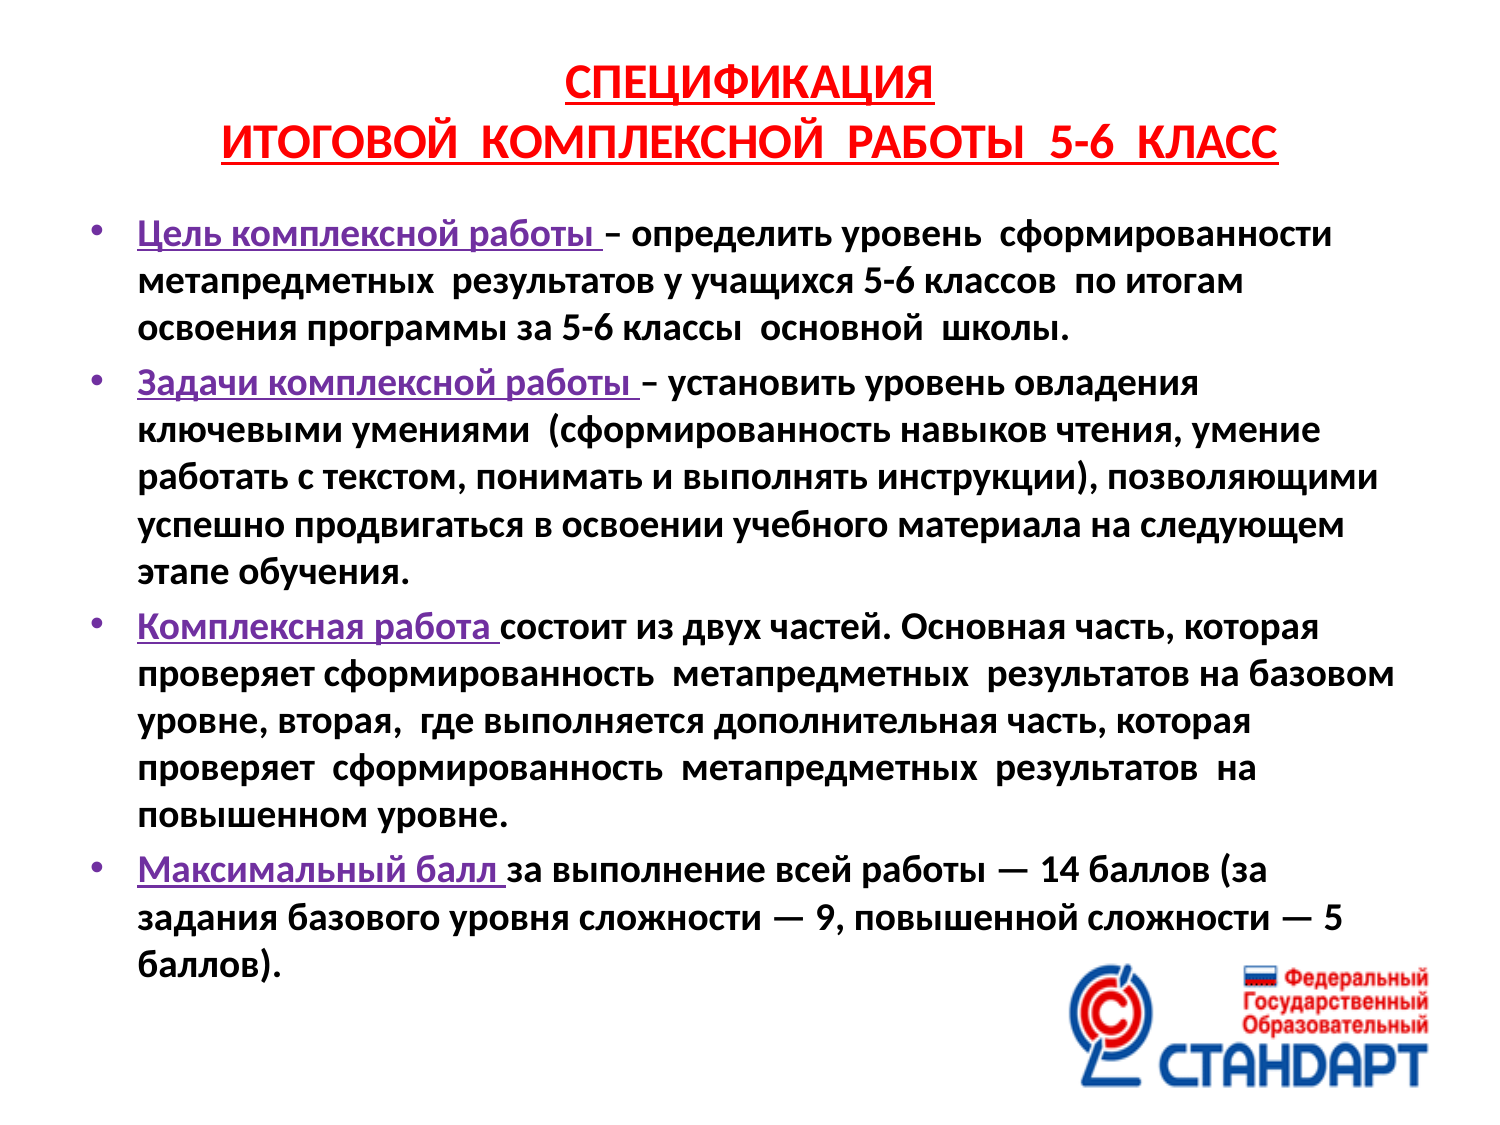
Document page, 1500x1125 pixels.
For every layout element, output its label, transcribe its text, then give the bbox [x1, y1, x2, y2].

title СПЕЦИФИКАЦИЯ ИТОГОВОЙ КОМПЛЕКСНОЙ РАБОТЫ 5-6 КЛАСС [75, 45, 1425, 199]
list Цель комплексной работы – определить уровень сформированности метапредметных результатов у учащихся 5-6 классов по итогам освоения программы за 5-6 классы основной школы. Задачи комплексной работы – установить уровень овладения ключевыми умениями (сформированность навыков чтения, умение работать с текстом, понимать и выполнять инструкции), позволяющими успешно продвигаться в освоении учебного материала на следующем этапе обучения. Комплексная работа состоит из двух частей. Основная часть, которая проверяет сформированность метапредметных результатов на базовом уровне, вторая, где выполняется дополнительная часть, которая проверяет сформированность метапредметных результатов на повышенном уровне. Максимальный балл за выполнение всей работы — 14 баллов (за задания базового уровня сложности — 9, повышенной сложности — 5 баллов). [75, 199, 1425, 1005]
picture [1066, 960, 1477, 1091]
